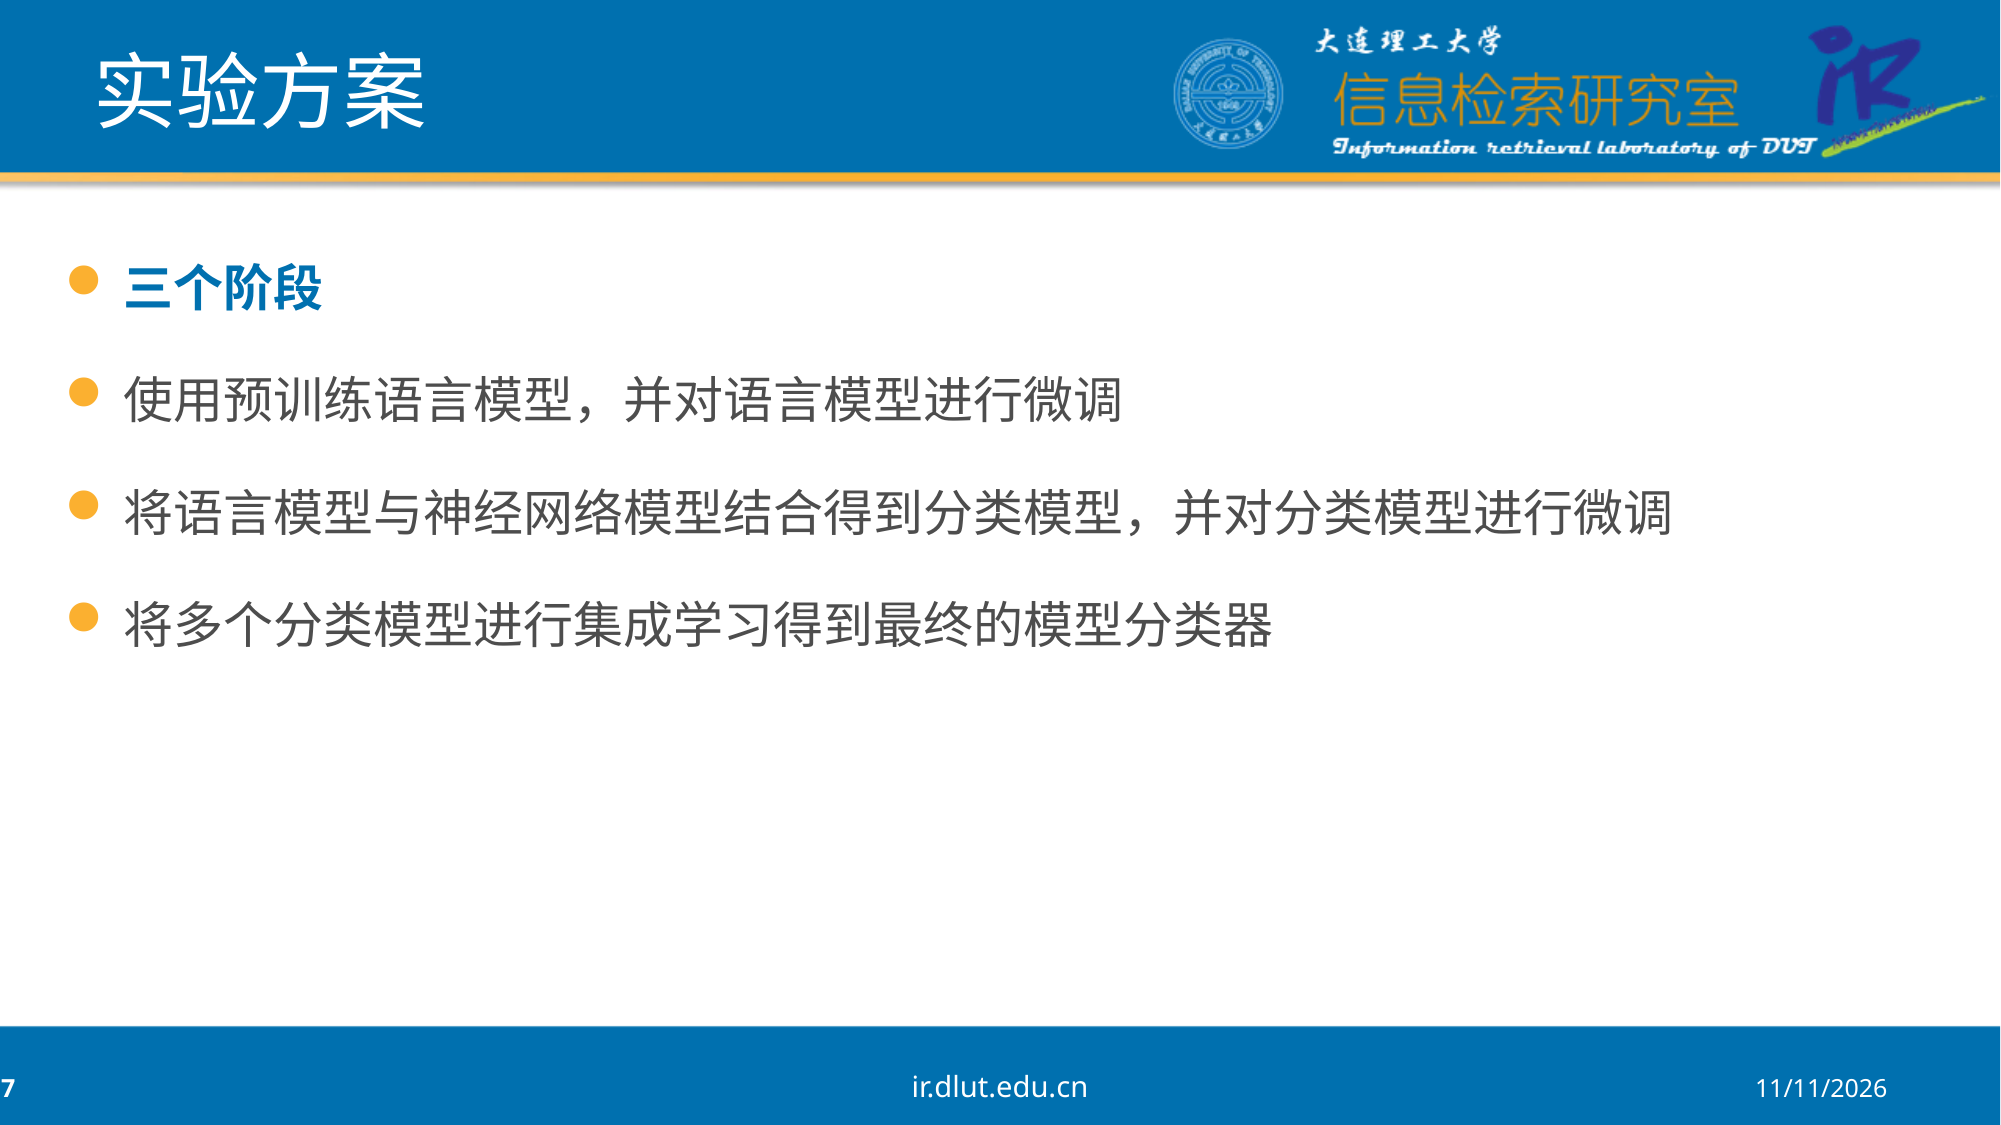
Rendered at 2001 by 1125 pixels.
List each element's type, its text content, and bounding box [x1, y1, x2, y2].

title 实验方案 [78, 30, 1258, 148]
list 三个阶段 使用预训练语言模型，并对语言模型进行微调 将语言模型与神经网络模型结合得到分类模型，并对分类模型进行微调 将多个分类模型进行集成学习得到最终的模型分类器 [50, 218, 1945, 1023]
picture [0, 0, 2001, 1125]
